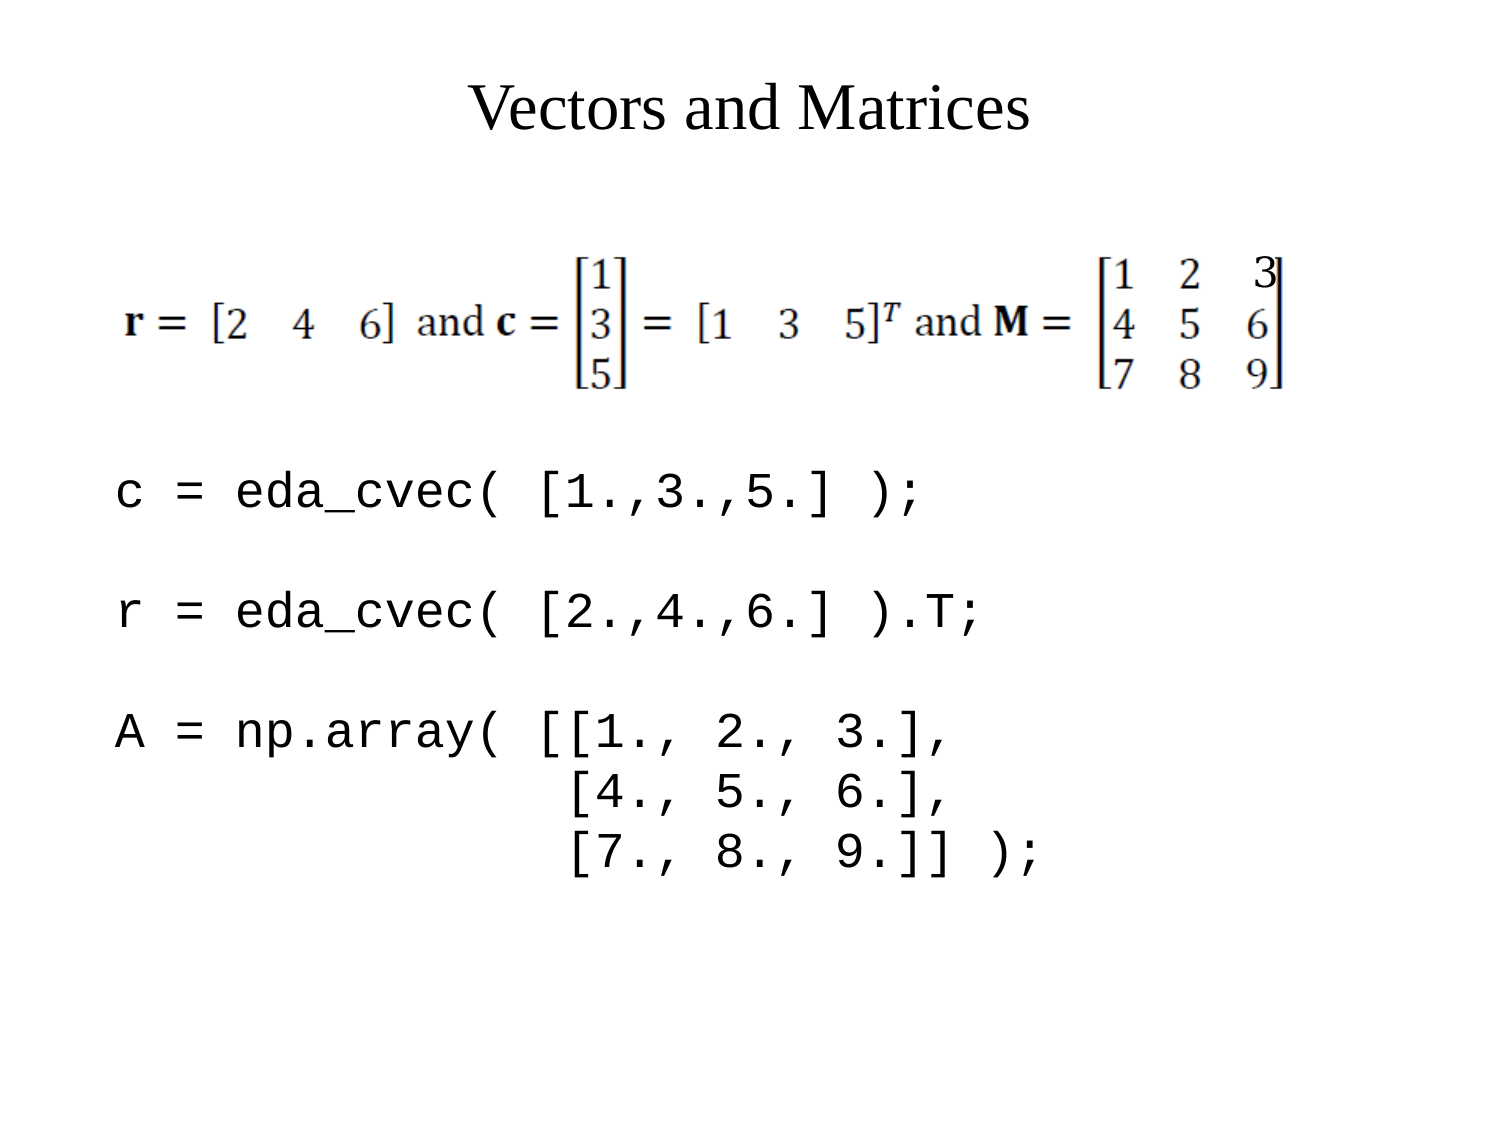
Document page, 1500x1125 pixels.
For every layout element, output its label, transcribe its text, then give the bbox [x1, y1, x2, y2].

text_box c = eda_cvec( [1.,3.,5.] ); r = eda_cvec( [2.,4.,6.] ).T; A = np.array( [[1., 2., 3.], [4., 5., 6.], [7., 8., 9.]] ); [99, 449, 1500, 885]
title Vectors and Matrices [75, 33, 1425, 172]
picture [57, 223, 1308, 411]
